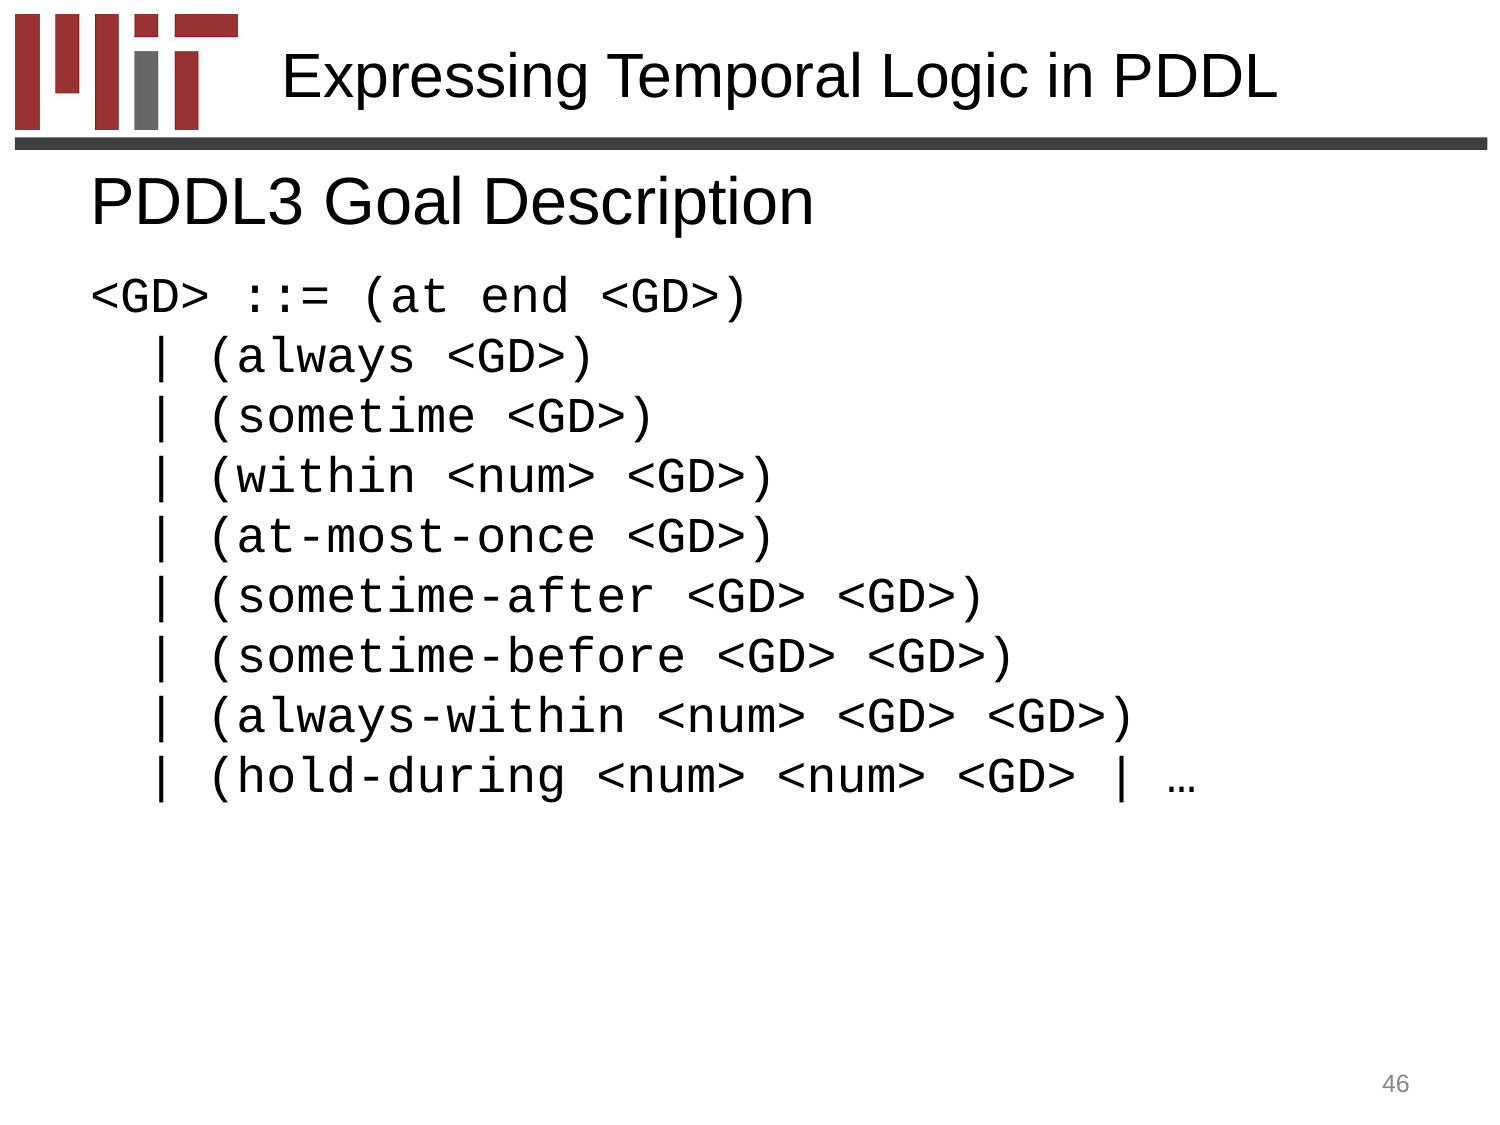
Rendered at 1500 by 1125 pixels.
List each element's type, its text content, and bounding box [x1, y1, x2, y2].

slide_number 46 [1074, 1052, 1425, 1113]
picture [15, 14, 238, 130]
title Expressing Temporal Logic in PDDL [237, 15, 1325, 130]
list PDDL3 Goal Description <GD> ::= (at end <GD>) | (always <GD>) | (sometime <GD>) | (within <num> <GD>) | (at-most-once <GD>) | (sometime-after <GD> <GD>) | (sometime-before <GD> <GD>) | (always-within <num> <GD> <GD>) | (hold-during <num> <num> <GD> | … [75, 149, 1425, 1037]
